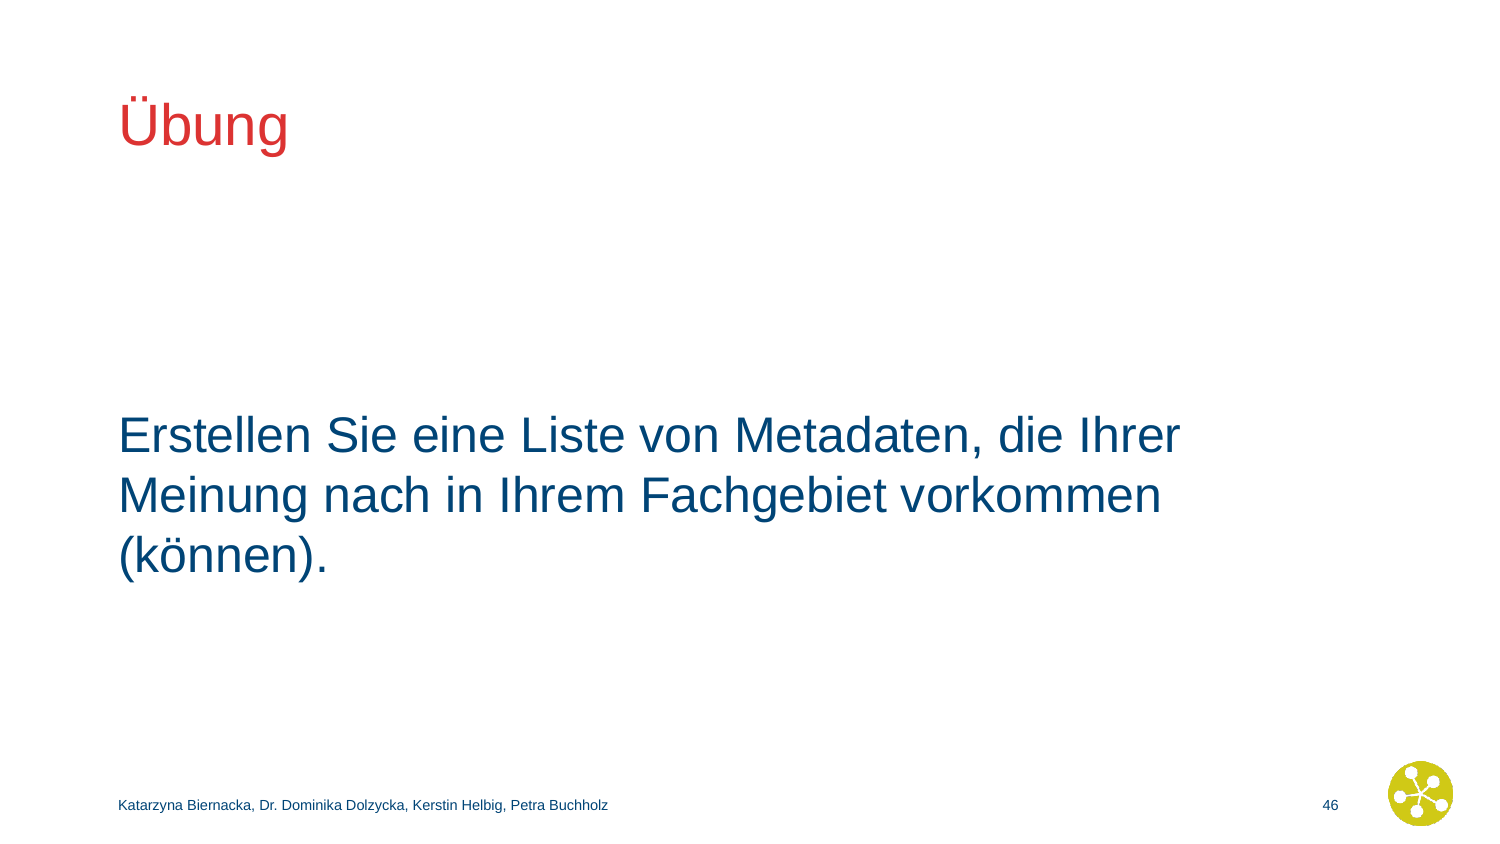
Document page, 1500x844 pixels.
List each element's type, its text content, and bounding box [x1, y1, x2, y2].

footer Katarzyna Biernacka, Dr. Dominika Dolzycka, Kerstin Helbig, Petra Buchholz [103, 782, 742, 827]
slide_number 45 [1016, 782, 1354, 827]
list Erstellen Sie eine Liste von Metadaten, die Ihrer Meinung nach in Ihrem Fachgebiet vorkommen (können). [103, 224, 1397, 760]
picture [1388, 761, 1453, 826]
title Übung [103, 44, 1397, 208]
